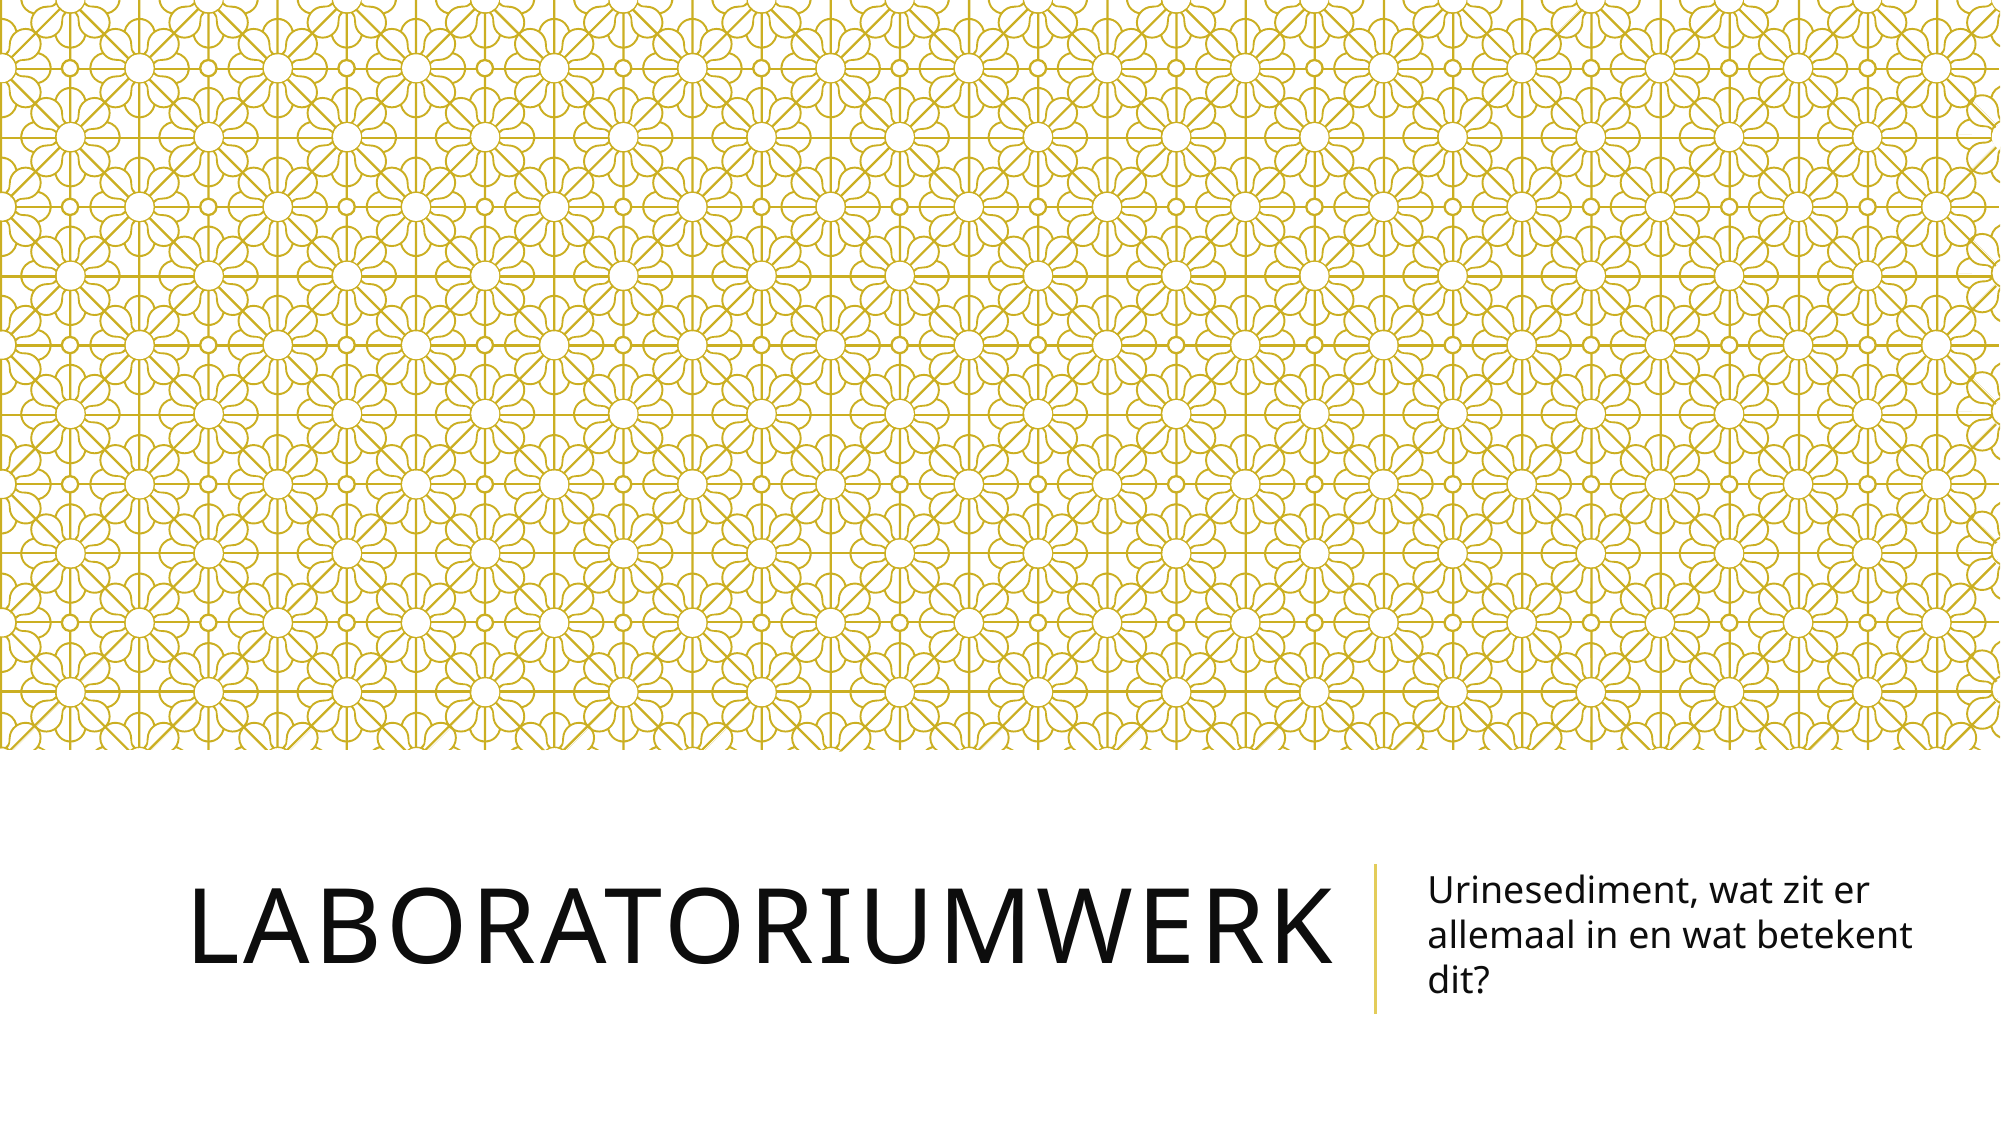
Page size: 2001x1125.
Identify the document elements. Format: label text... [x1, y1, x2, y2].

subtitle Urinesediment, wat zit er allemaal in en wat betekent dit? [1412, 813, 1938, 1054]
title Laboratoriumwerk [75, 813, 1350, 1054]
